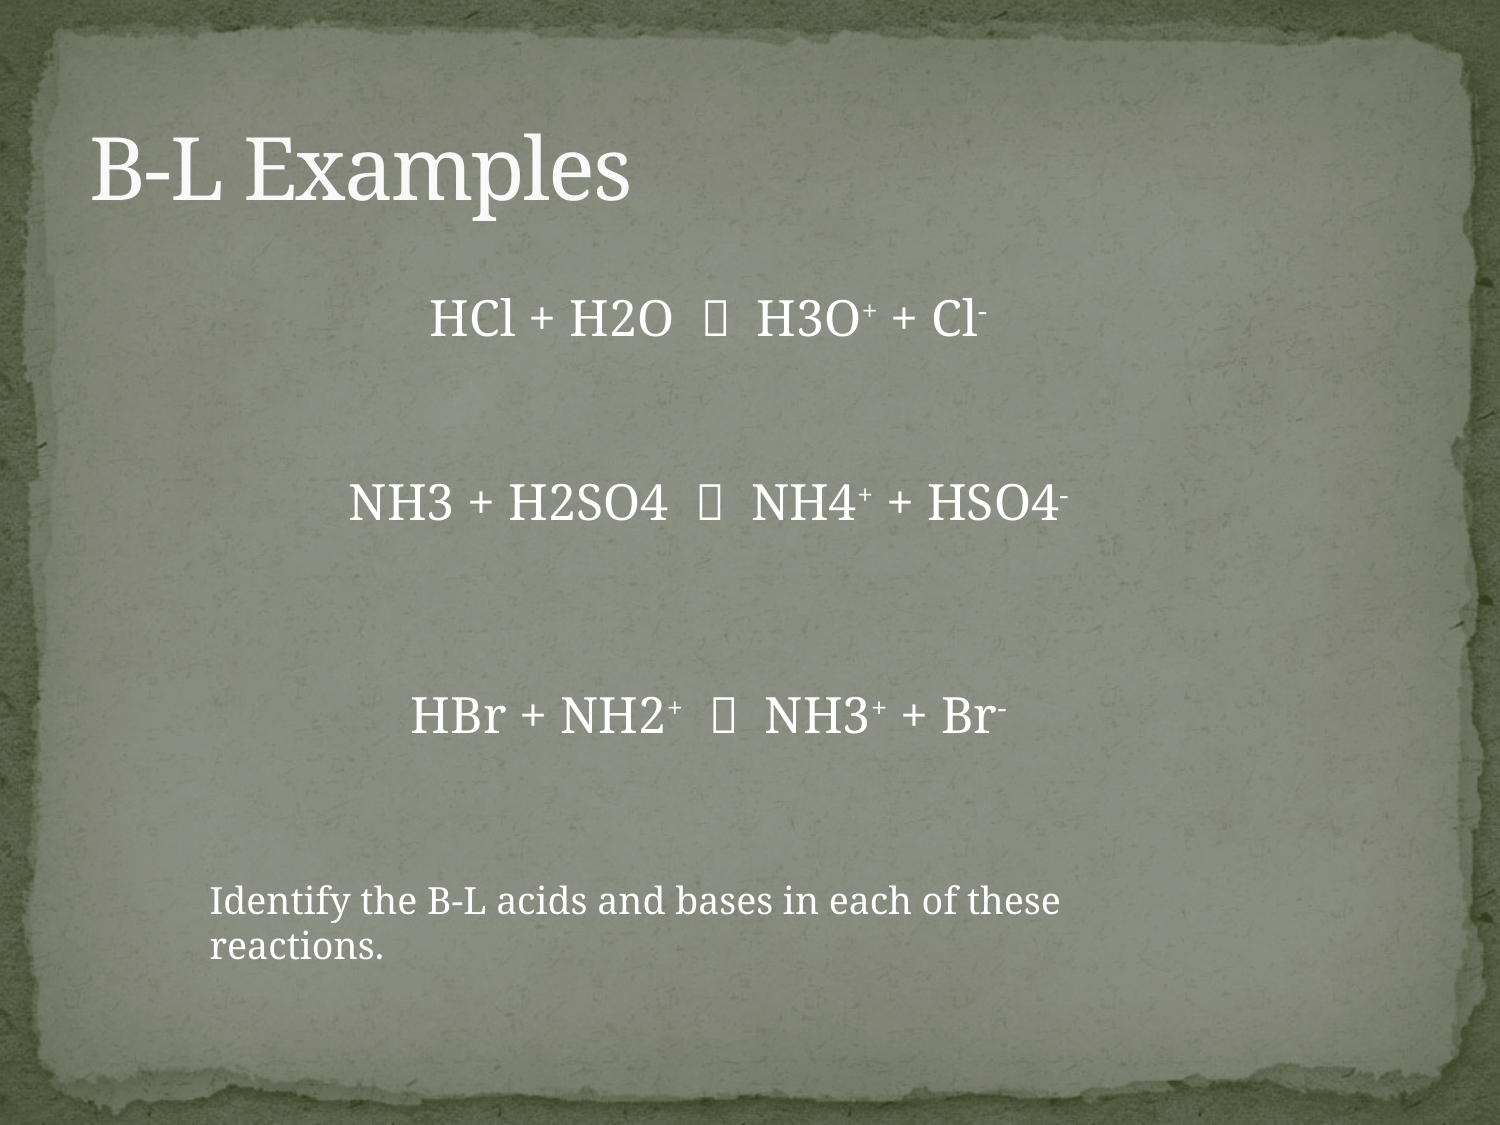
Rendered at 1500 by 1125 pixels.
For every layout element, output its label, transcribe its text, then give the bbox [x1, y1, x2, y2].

title B-L Examples [74, 24, 1425, 225]
text_box HCl + H2O  H3O+ + Cl- [135, 278, 1282, 354]
text_box NH3 + H2SO4  NH4+ + HSO4- [135, 463, 1282, 538]
text_box Identify the B-L acids and bases in each of these reactions. [194, 869, 1223, 975]
text_box HBr + NH2+  NH3+ + Br- [135, 675, 1282, 751]
